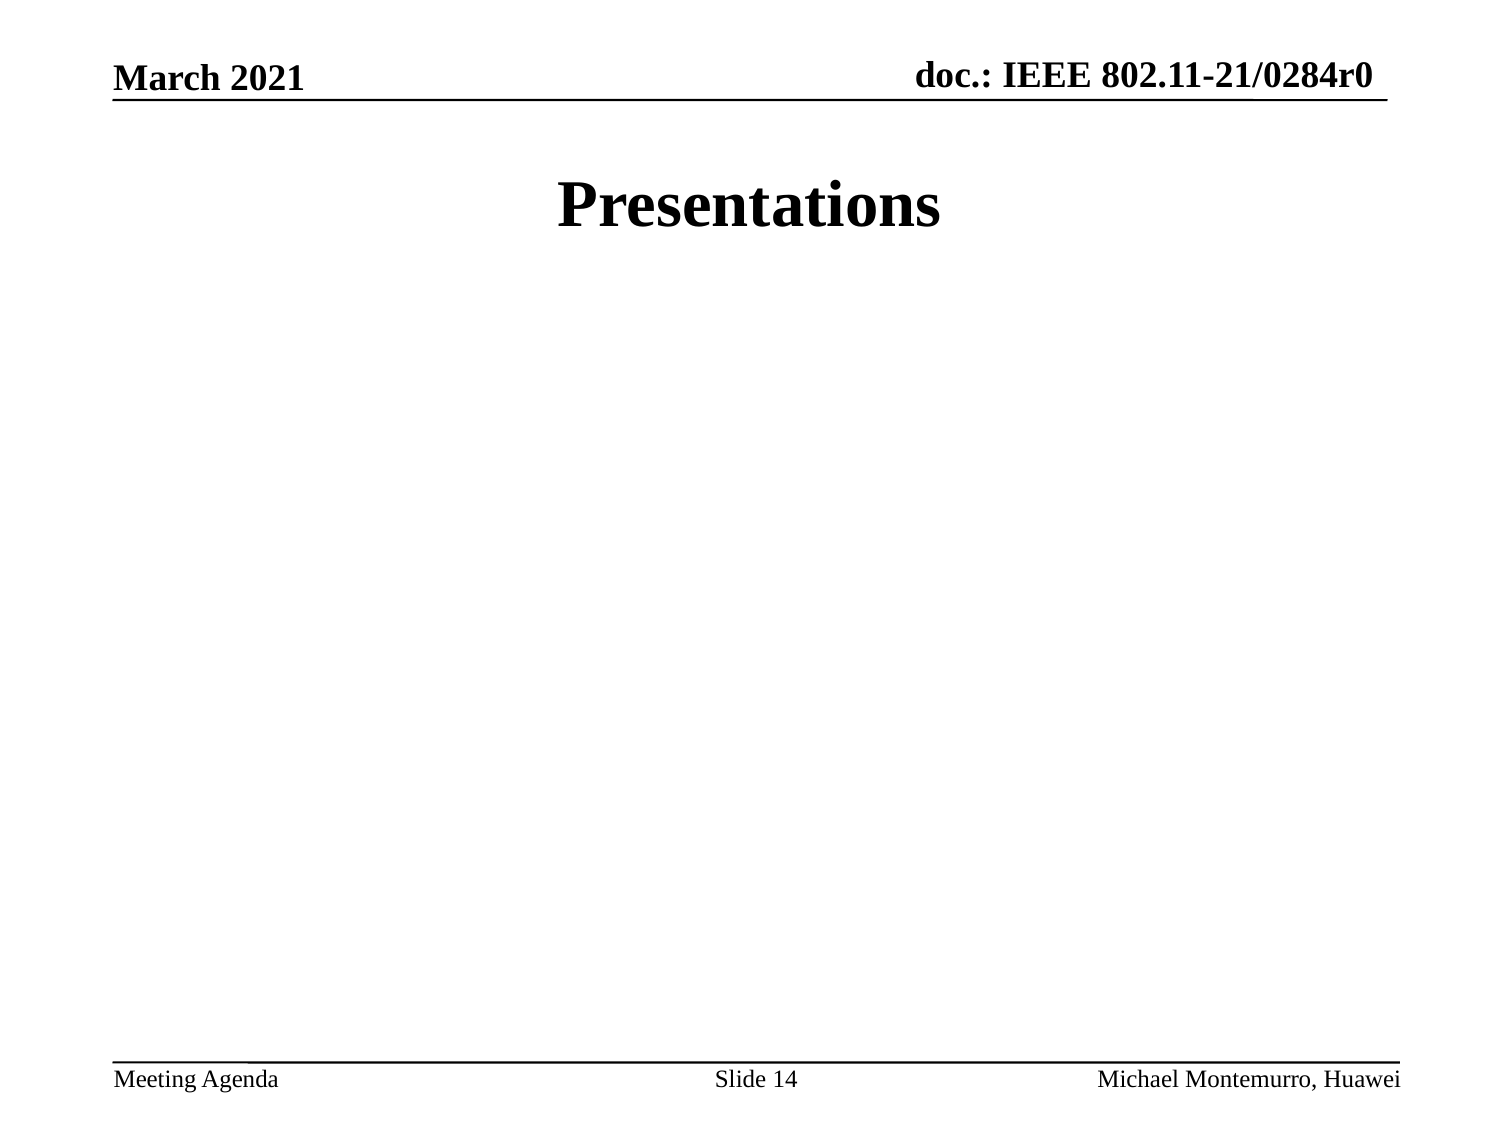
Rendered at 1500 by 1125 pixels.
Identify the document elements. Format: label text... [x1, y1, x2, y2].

title Presentations [112, 112, 1388, 288]
footer Michael Montemurro, Huawei [949, 1061, 1402, 1093]
slide_number Slide 14 [712, 1061, 800, 1093]
